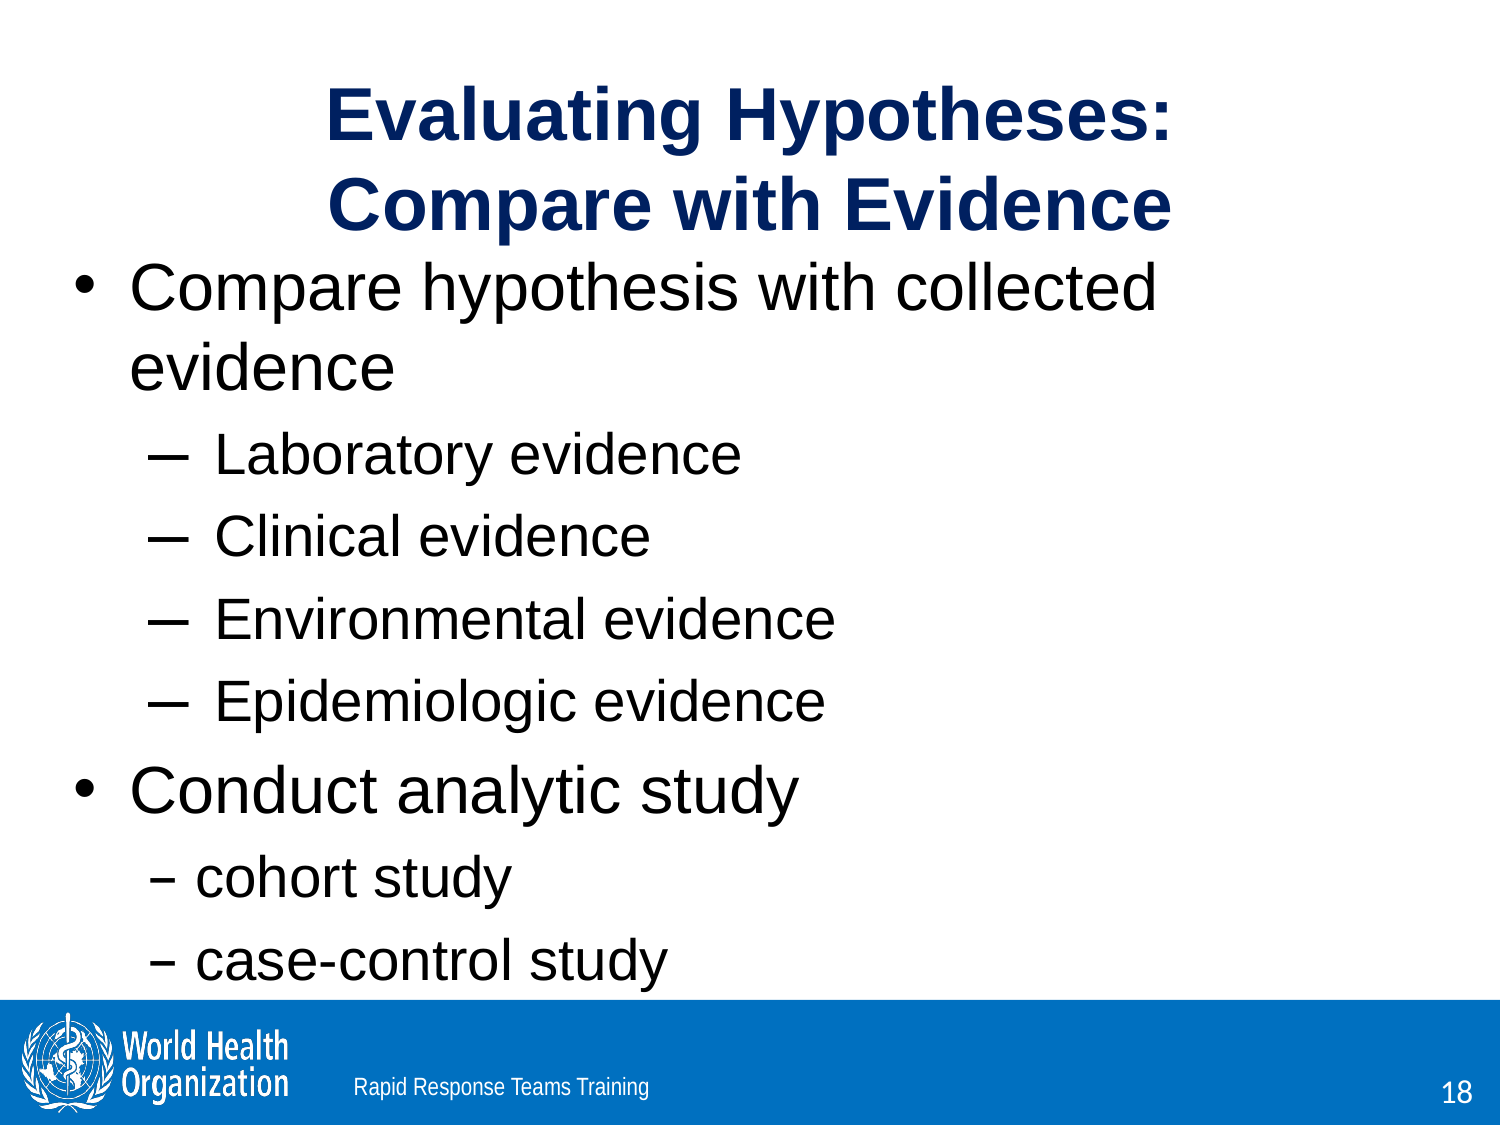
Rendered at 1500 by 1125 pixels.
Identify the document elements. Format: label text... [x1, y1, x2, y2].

picture [21, 1012, 288, 1113]
text_box Evaluating Hypotheses: Compare with Evidence [62, 57, 1439, 220]
text_box Compare hypothesis with collected evidence Laboratory evidence Clinical evidence Environmental evidence Epidemiologic evidence Conduct analytic study cohort study case-control study [58, 236, 1437, 1024]
